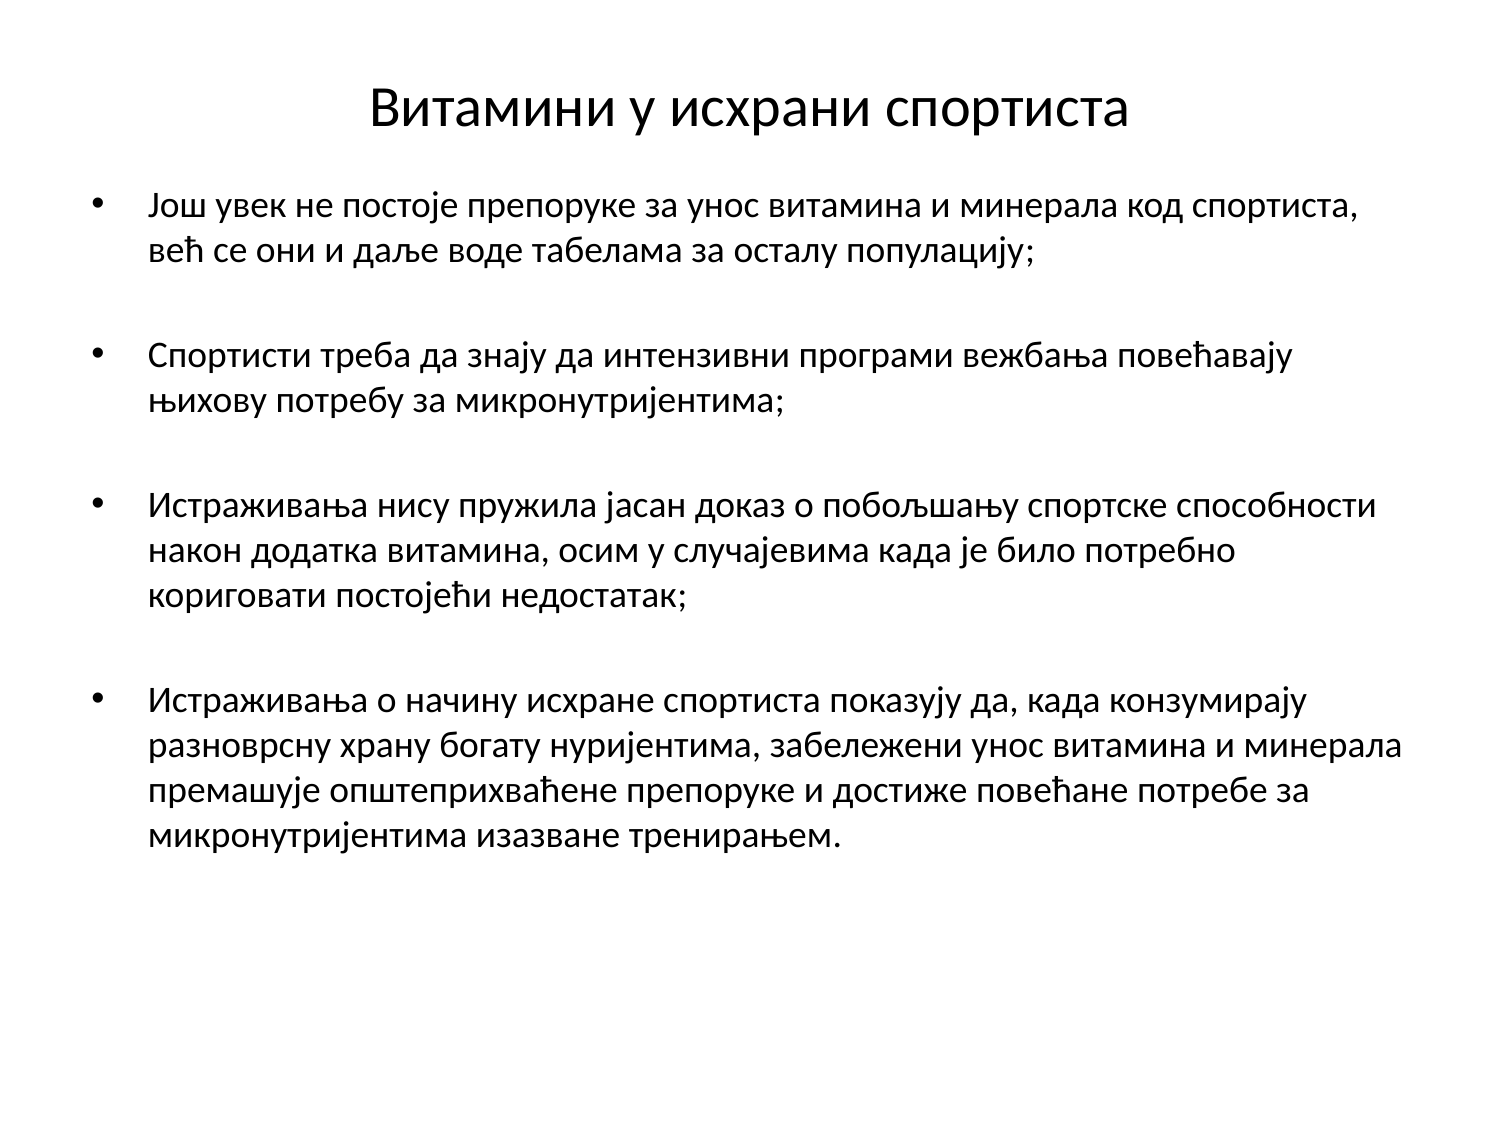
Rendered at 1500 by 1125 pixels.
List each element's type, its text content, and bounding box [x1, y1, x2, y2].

title Витамини у исхрани спортиста [75, 45, 1425, 161]
list Још увек не постоје препоруке за унос витамина и минерала код спортиста, већ се они и даље воде табелама за осталу популацију; Спортисти треба да знају да интензивни програми вежбања повећавају њихову потребу за микронутријентима; Истраживања нису пружила јасан доказ о побољшању спортске способности након додатка витамина, осим у случајевима када је било потребно кориговати постојећи недостатак; Истраживања о начину исхране спортиста показују да, када конзумирају разноврсну храну богату нуријентима, забележени унос витамина и минерала премашује општеприхваћене препоруке и достиже повећане потребе за микронутријентима изазване тренирањем. [76, 172, 1427, 916]
